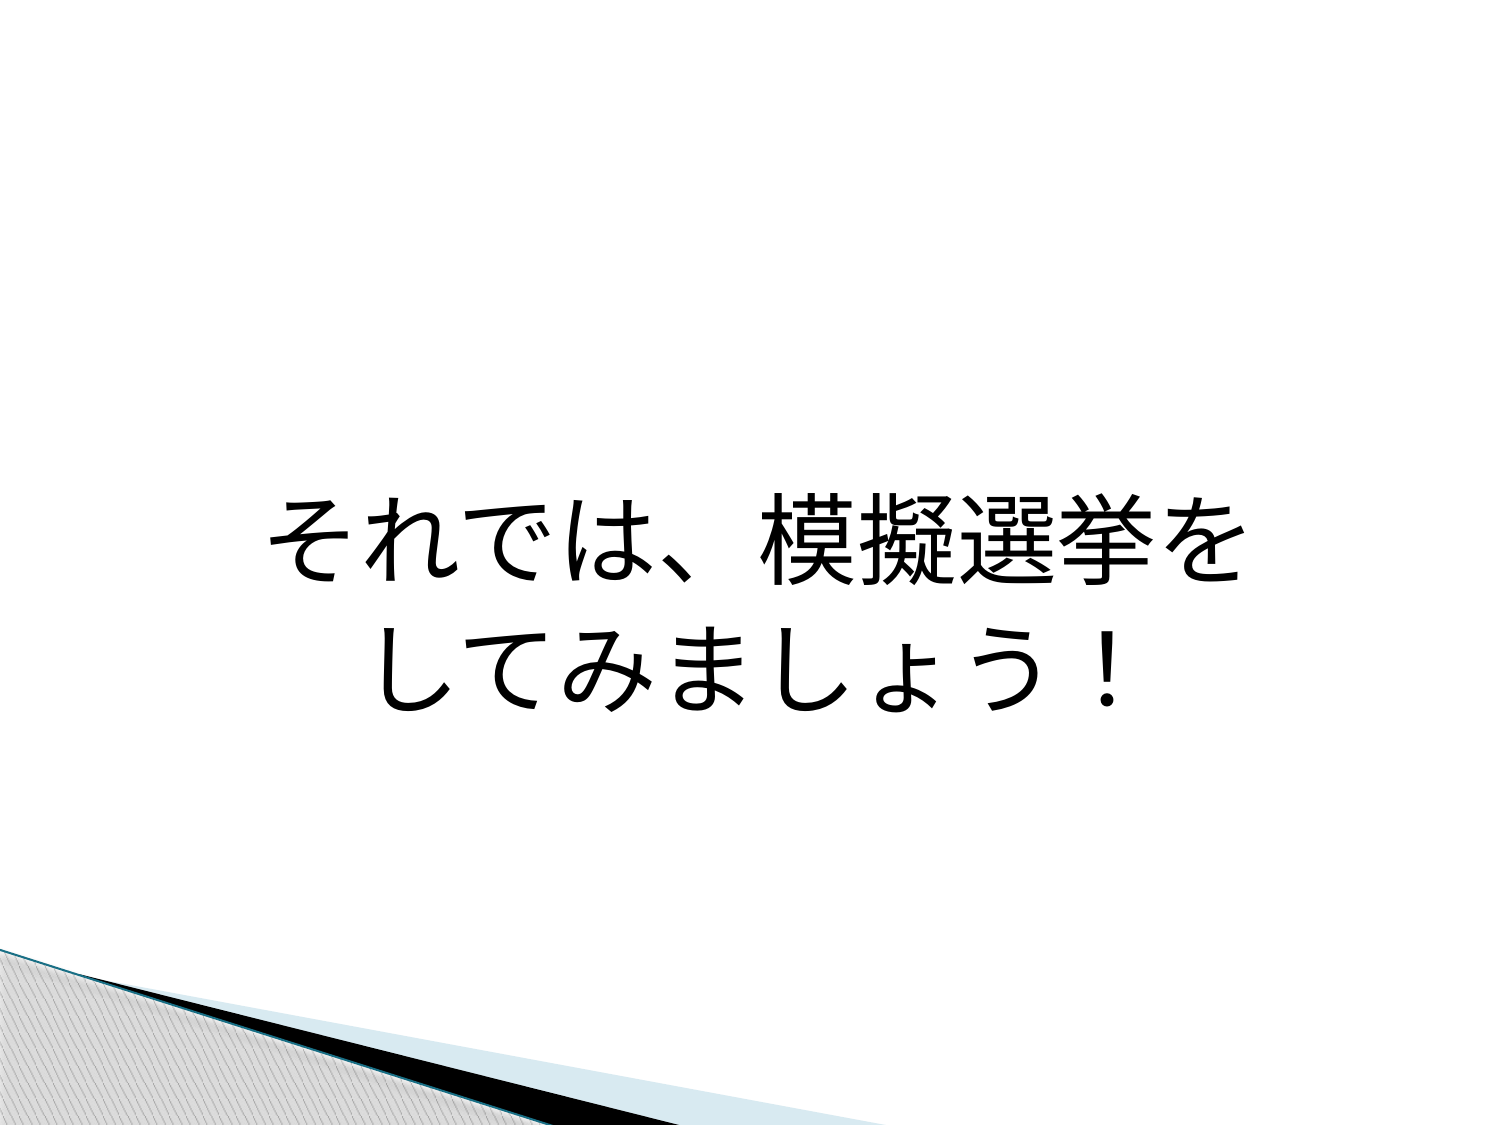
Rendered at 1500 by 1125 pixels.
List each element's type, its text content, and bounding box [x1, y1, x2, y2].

list それでは、模擬選挙を してみましょう！ [75, 242, 1425, 986]
